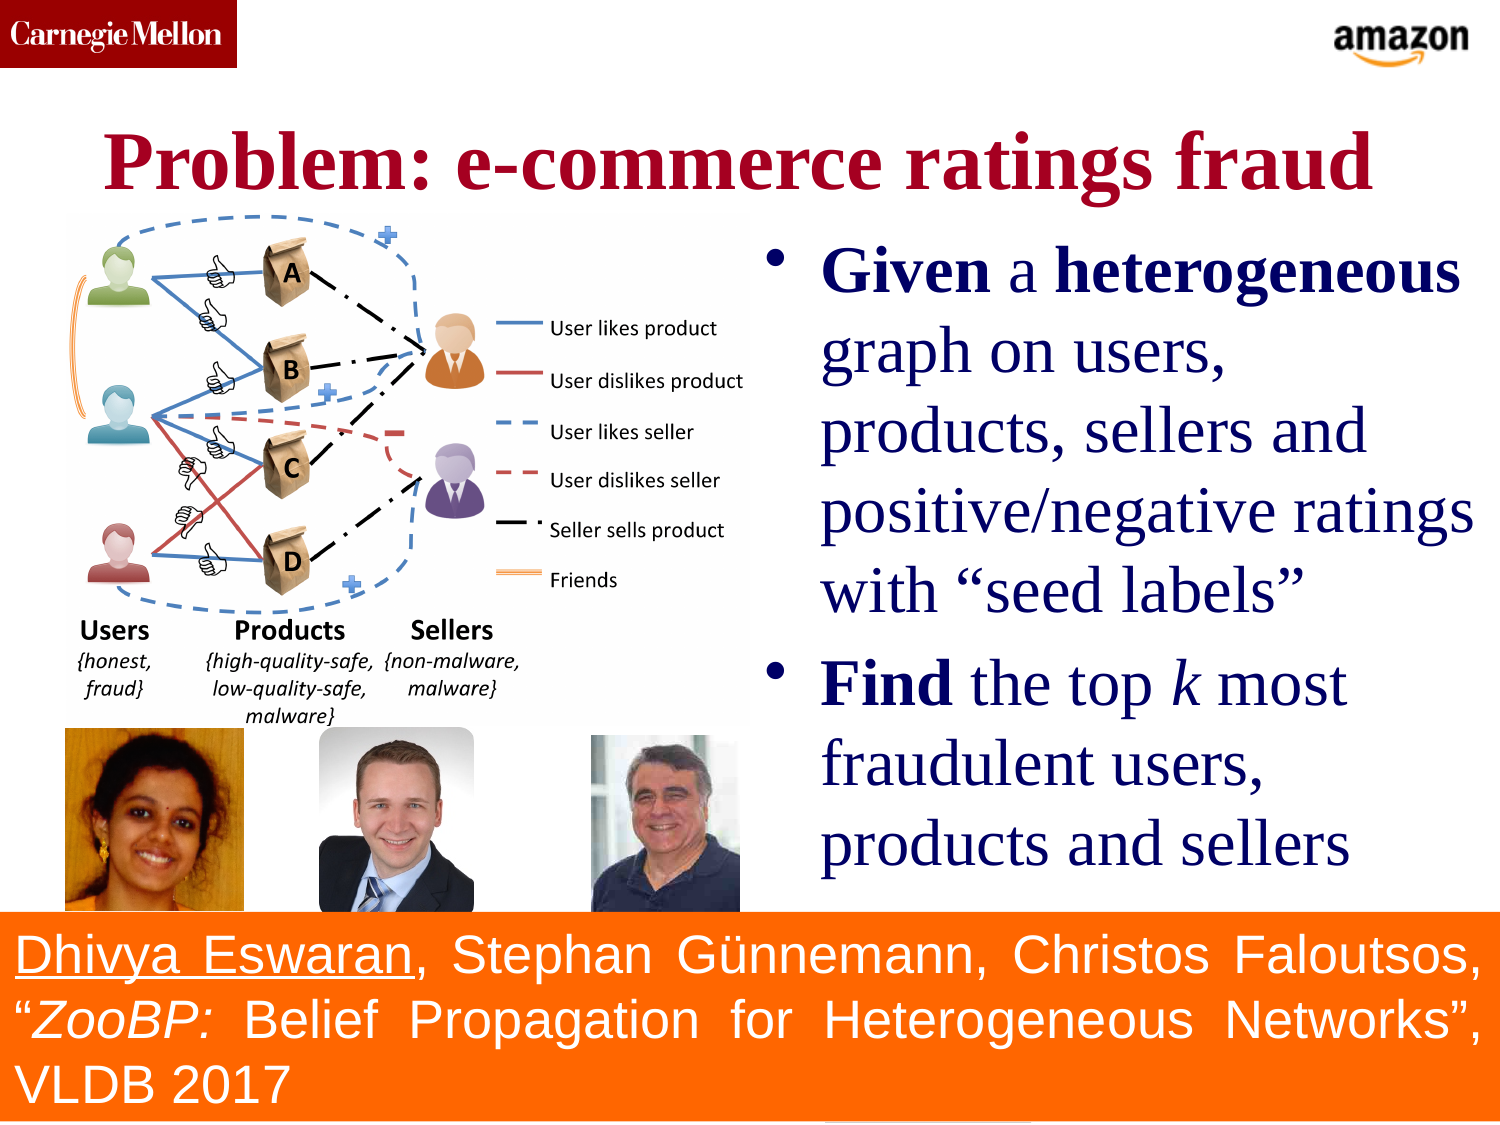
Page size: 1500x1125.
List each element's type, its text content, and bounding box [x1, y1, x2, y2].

picture [1322, 4, 1484, 88]
picture [66, 213, 750, 726]
list Given a heterogeneous graph on users, products, sellers and positive/negative ratings with “seed labels” Find the top k most fraudulent users, products and sellers [749, 217, 1500, 911]
picture [591, 735, 740, 915]
title Problem: e-commerce ratings fraud [66, 99, 1413, 213]
picture [0, 0, 237, 68]
picture [65, 728, 244, 912]
text_box Dhivya Eswaran, Stephan Günnemann, Christos Faloutsos, “ZooBP: Belief Propagation for Heterogeneous Networks”, VLDB 2017 [0, 911, 1500, 1122]
picture [319, 727, 474, 917]
